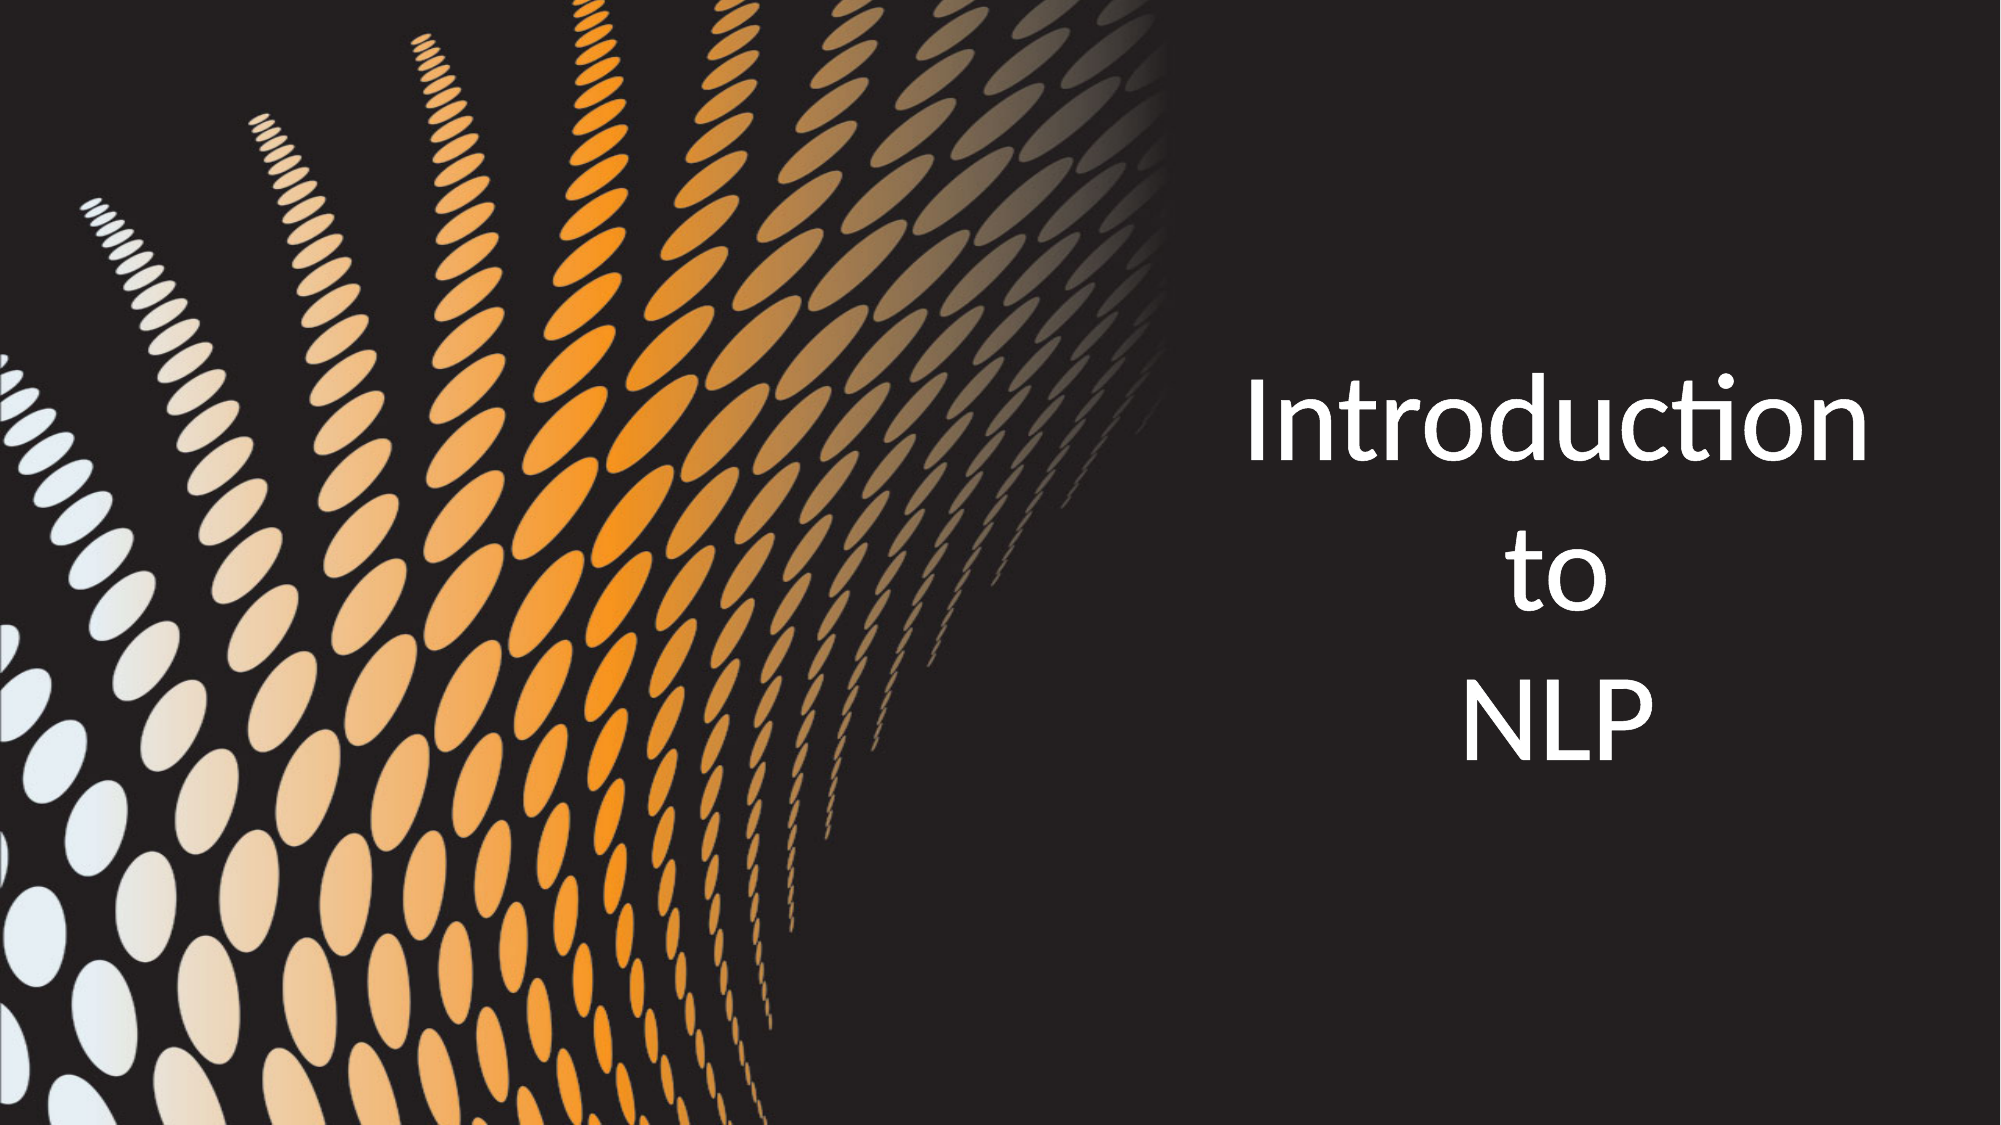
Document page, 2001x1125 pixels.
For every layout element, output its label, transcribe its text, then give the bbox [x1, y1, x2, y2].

picture [0, 0, 2001, 1125]
text_box Introduction to NLP [1214, 327, 1900, 793]
